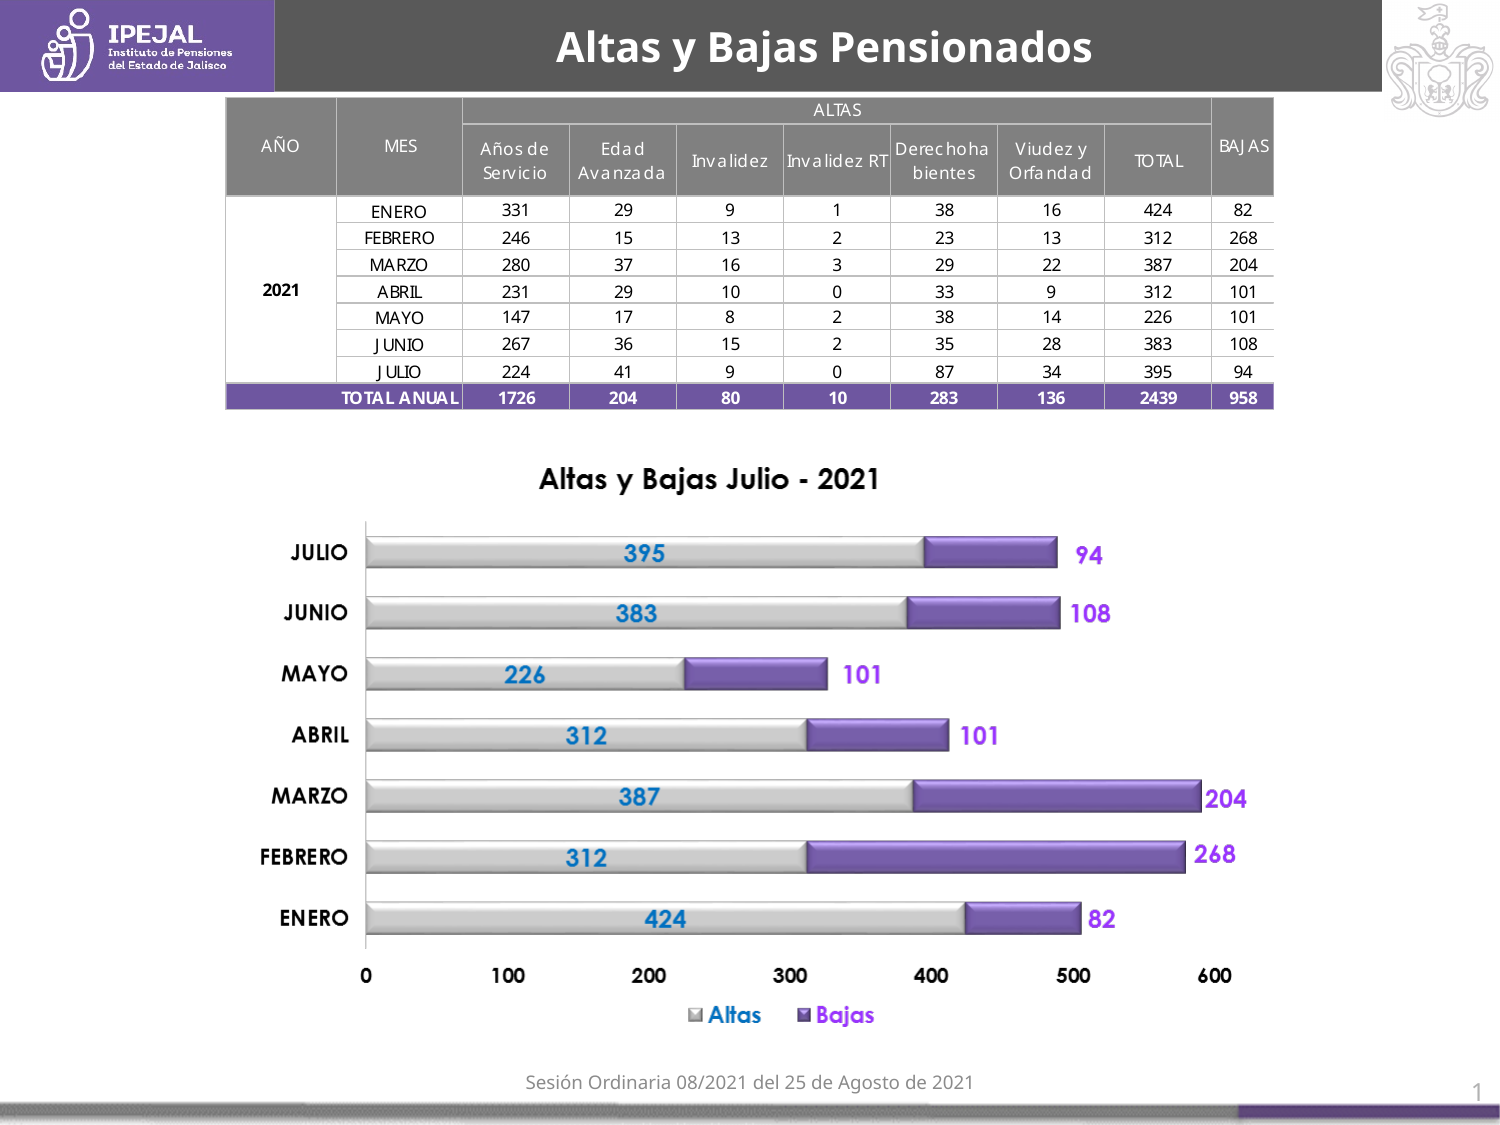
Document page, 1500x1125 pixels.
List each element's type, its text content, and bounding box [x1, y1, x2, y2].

text_box Sesión Ordinaria 08/2021 del 25 de Agosto de 2021 [469, 1054, 1031, 1113]
picture [245, 444, 1255, 1054]
picture [0, 0, 275, 92]
slide_number 1 [1149, 1063, 1500, 1123]
picture [0, 1096, 1500, 1125]
picture [224, 96, 1275, 411]
